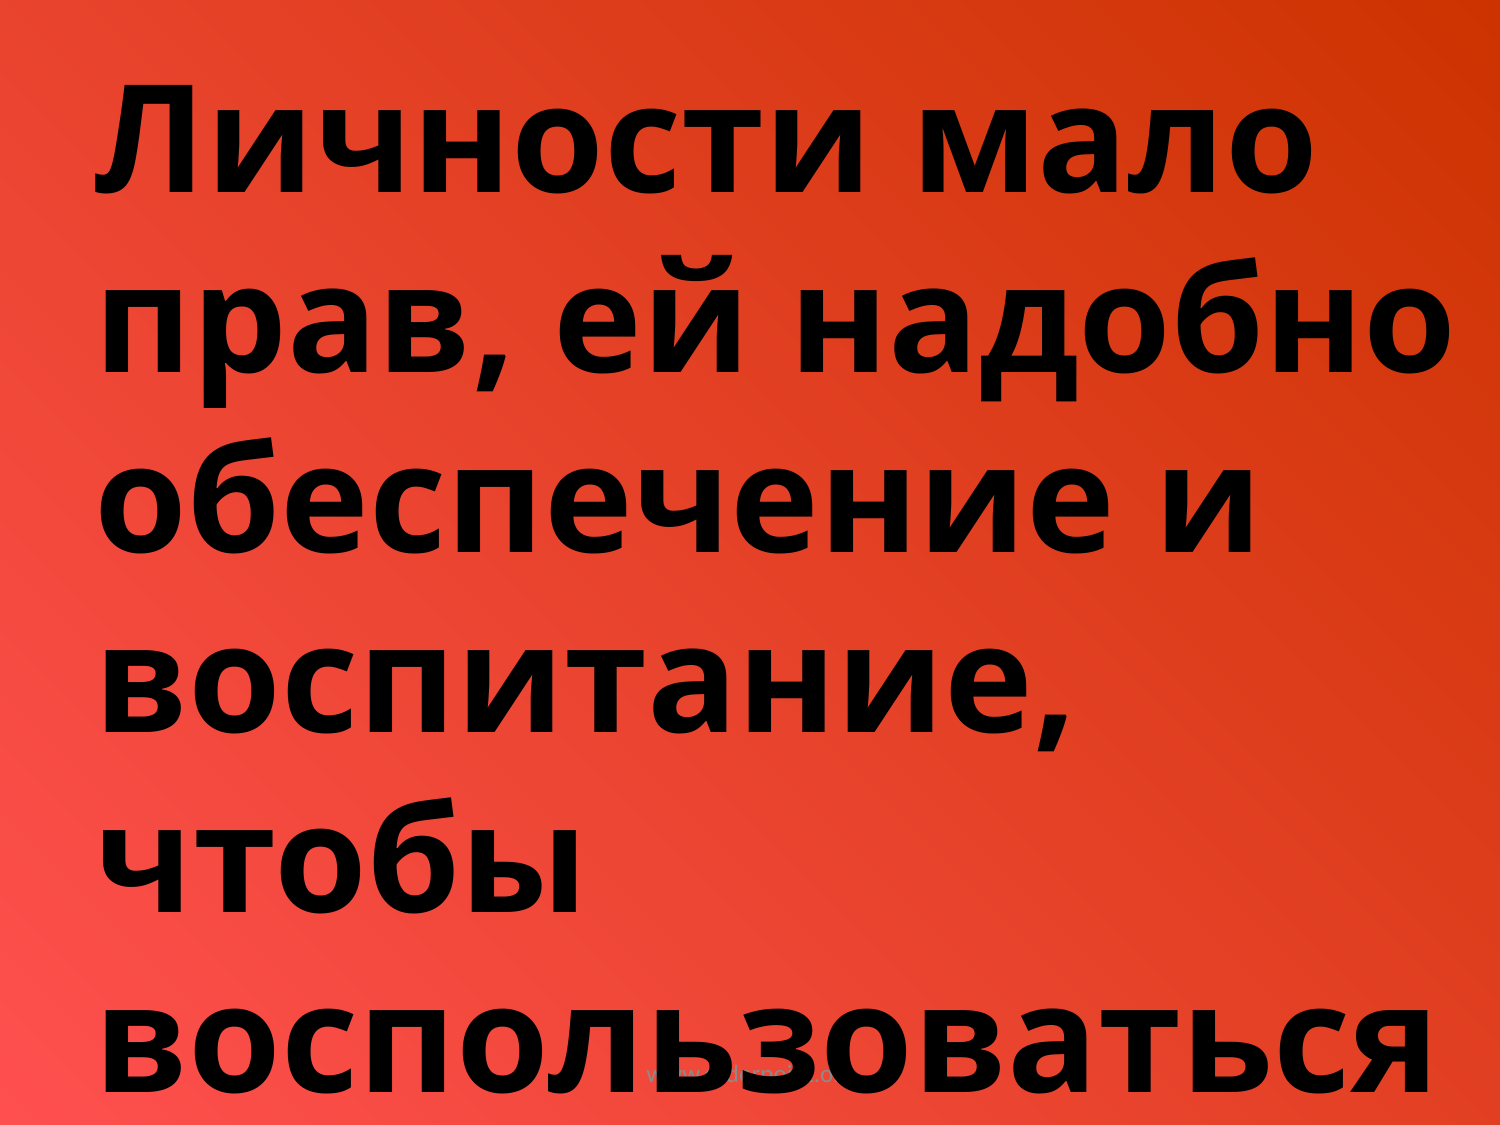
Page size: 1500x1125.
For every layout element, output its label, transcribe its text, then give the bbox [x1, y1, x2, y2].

list Личности мало прав, ей надобно обеспечение и воспитание, чтобы воспользоваться ими. Александр Герцен [23, 35, 1477, 1079]
footer www.sliderpoint.org [512, 1042, 988, 1103]
